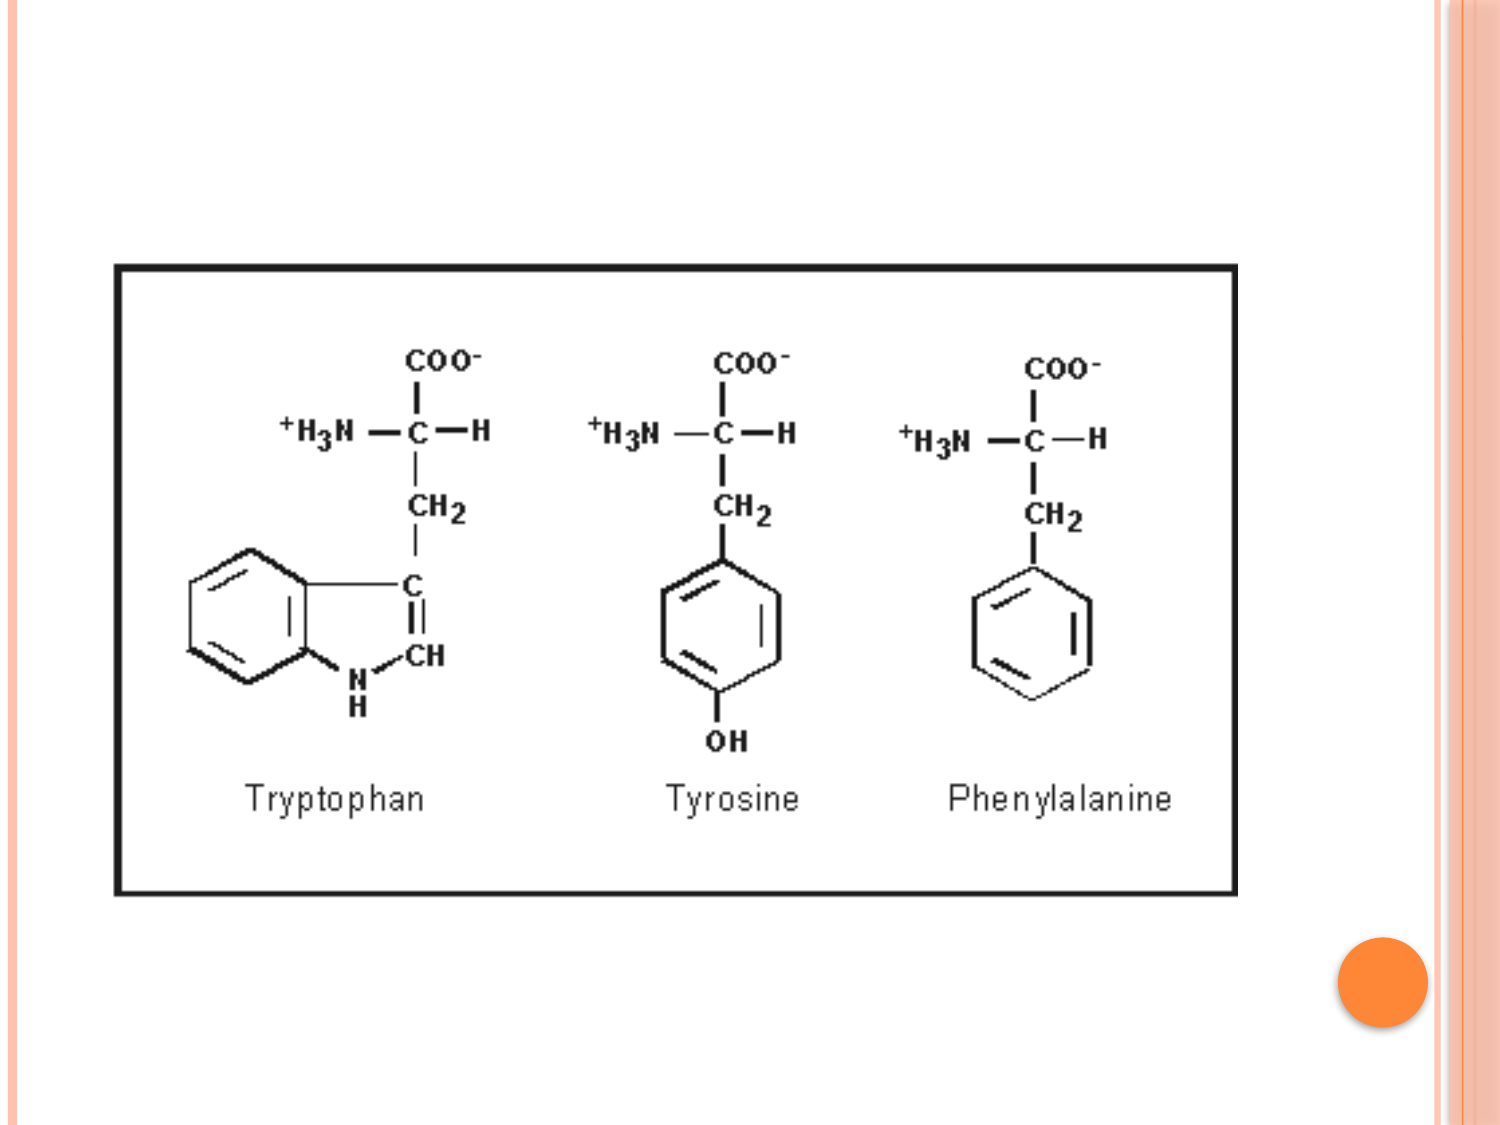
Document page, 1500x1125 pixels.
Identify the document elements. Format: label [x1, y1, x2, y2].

picture [111, 261, 1238, 901]
